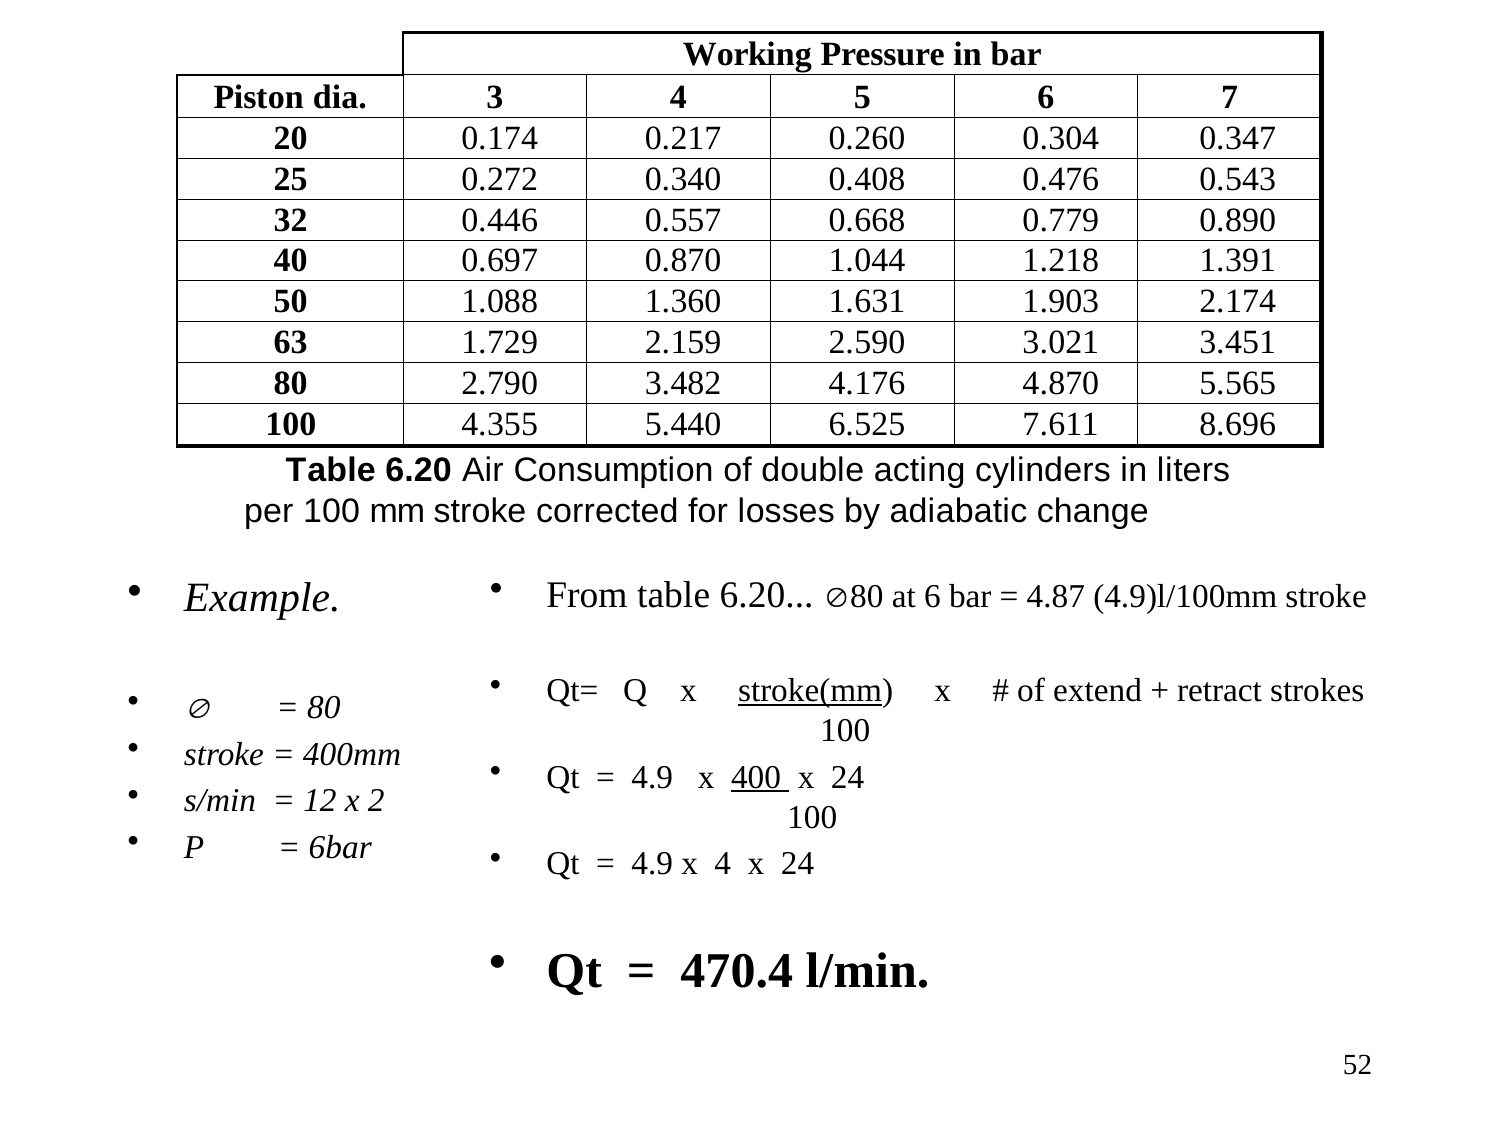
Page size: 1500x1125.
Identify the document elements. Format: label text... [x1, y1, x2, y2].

list From table 6.20... 80 at 6 bar = 4.87 (4.9)l/100mm stroke Qt= Q x stroke(mm) x # of extend + retract strokes 100 Qt = 4.9 x 400 x 24 100 Qt = 4.9 x 4 x 24 Qt = 470.4 l/min. [474, 562, 1388, 1001]
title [0, 31, 1500, 531]
list Example.  = 80 stroke = 400mm s/min = 12 x 2 P = 6bar [112, 562, 451, 1001]
slide_number 52 [1074, 1024, 1388, 1101]
